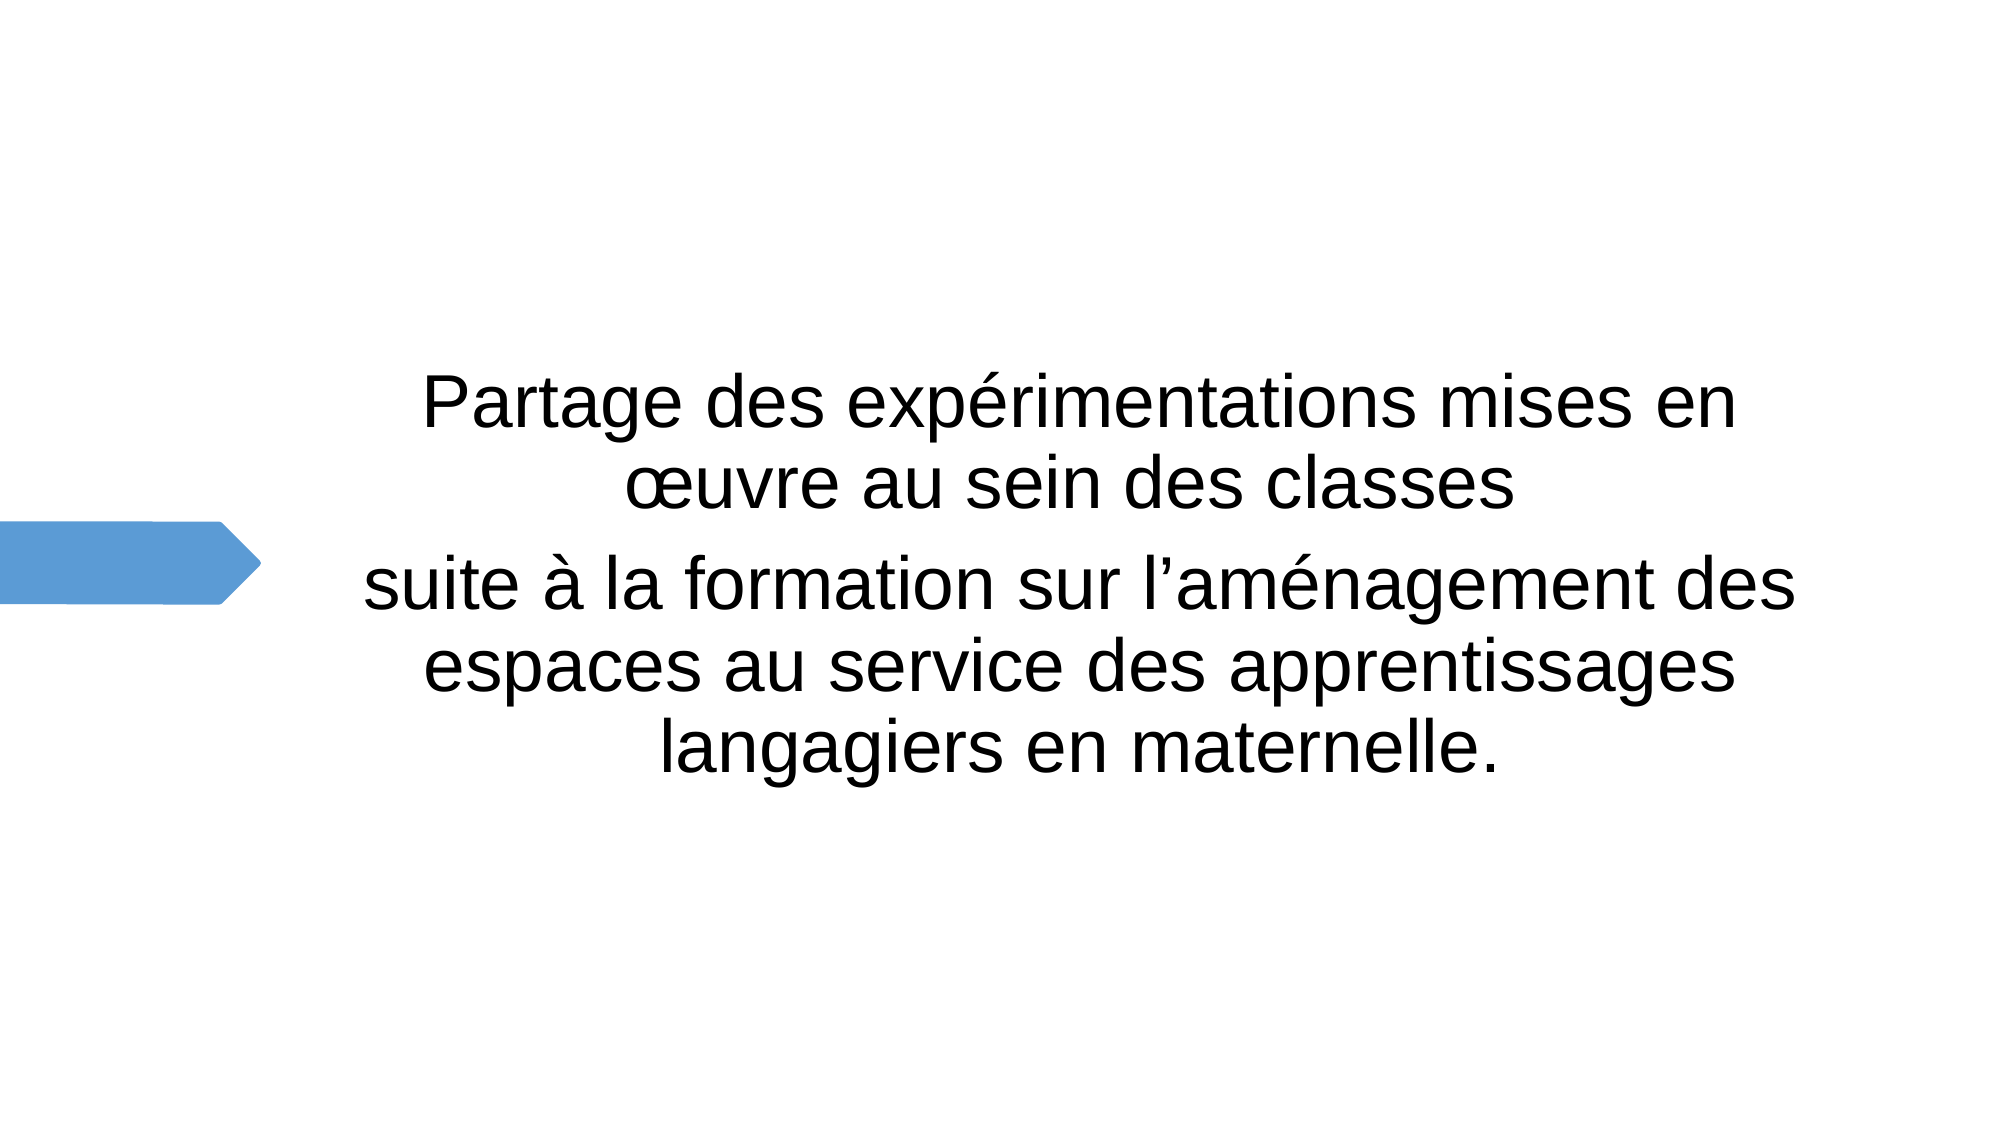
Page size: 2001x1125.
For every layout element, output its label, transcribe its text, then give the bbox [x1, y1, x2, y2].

list Partage des expérimentations mises en œuvre au sein des classes suite à la formation sur l’aménagement des espaces au service des apprentissages langagiers en maternelle. [288, 341, 1874, 810]
